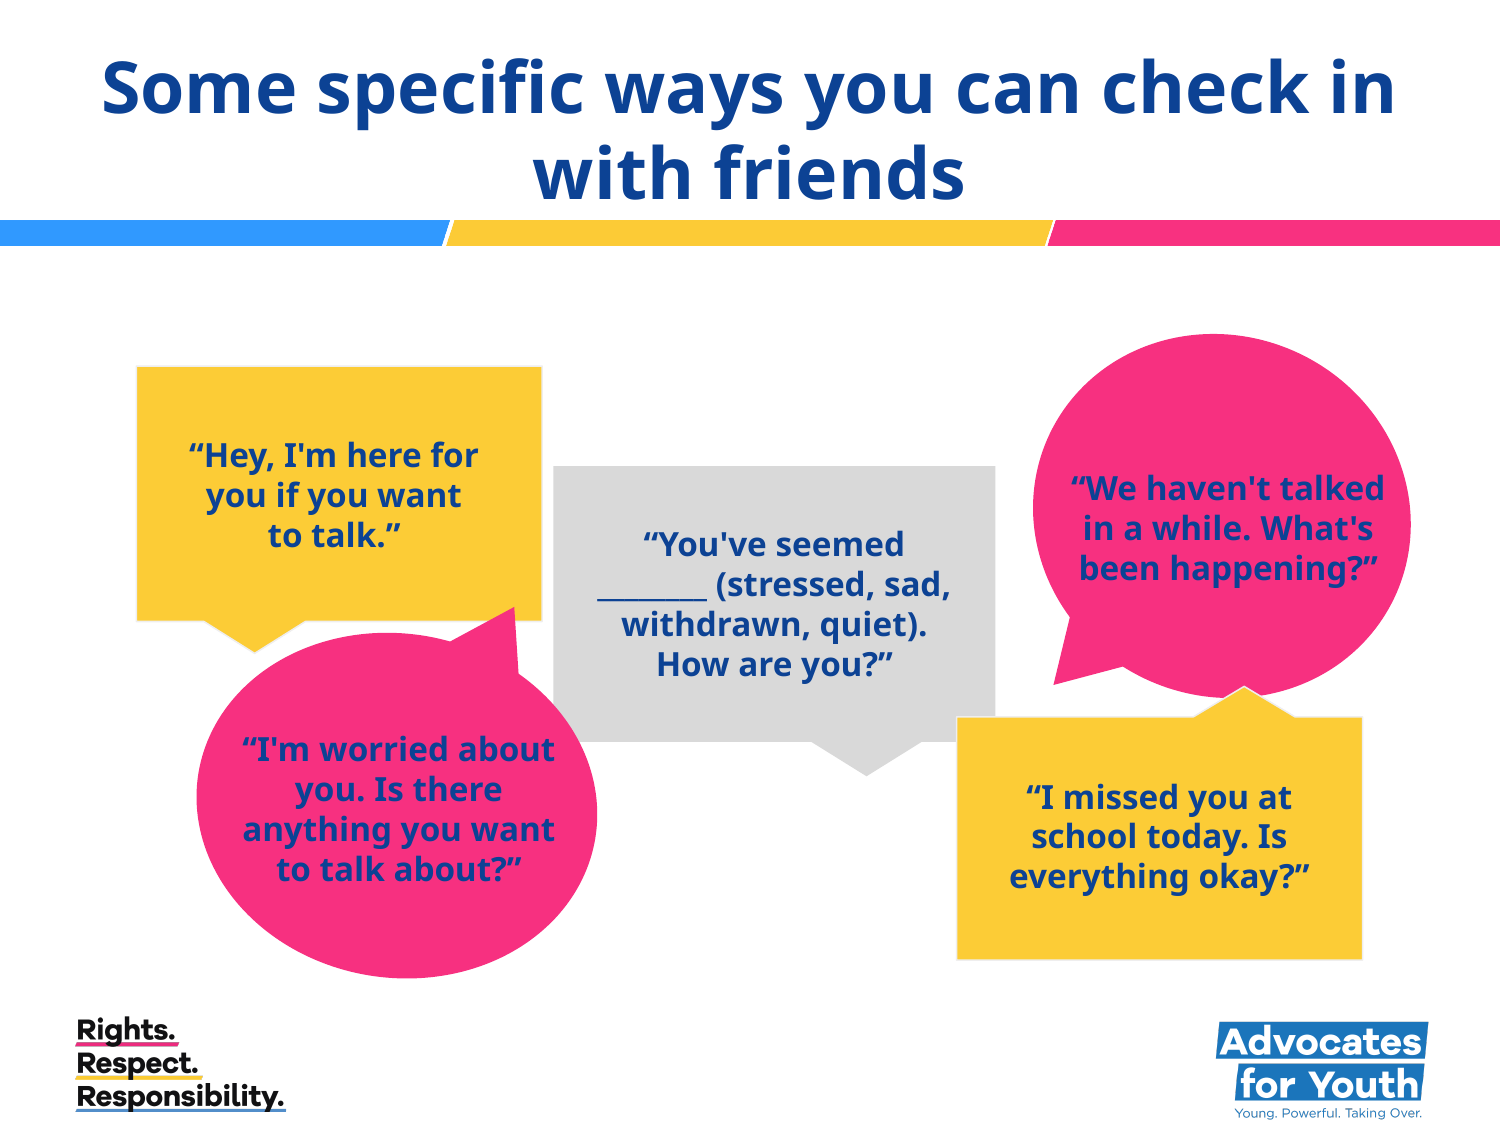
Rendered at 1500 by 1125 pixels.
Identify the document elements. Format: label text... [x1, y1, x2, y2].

picture [0, 207, 1500, 258]
text_box [222, 606, 561, 713]
text_box [956, 686, 1363, 961]
text_box [579, 741, 598, 886]
text_box “I'm worried about you. Is there anything you want to talk about?” [219, 713, 579, 904]
text_box “You've seemed ________ (stressed, sad, withdrawn, quiet). How are you?” [579, 508, 970, 698]
text_box “I missed you at school today. Is everything okay?” [979, 720, 1340, 911]
text_box “We haven't talked in a while. What's been happening?” [1048, 452, 1409, 602]
text_box [553, 466, 996, 777]
title Some specific ways you can check in with friends [75, 33, 1425, 222]
text_box “Hey, I'm here for you if you want to talk.” [169, 419, 499, 570]
text_box [1033, 333, 1396, 580]
text_box [1053, 602, 1393, 698]
text_box [136, 366, 543, 654]
text_box [238, 904, 568, 979]
text_box [196, 718, 219, 878]
